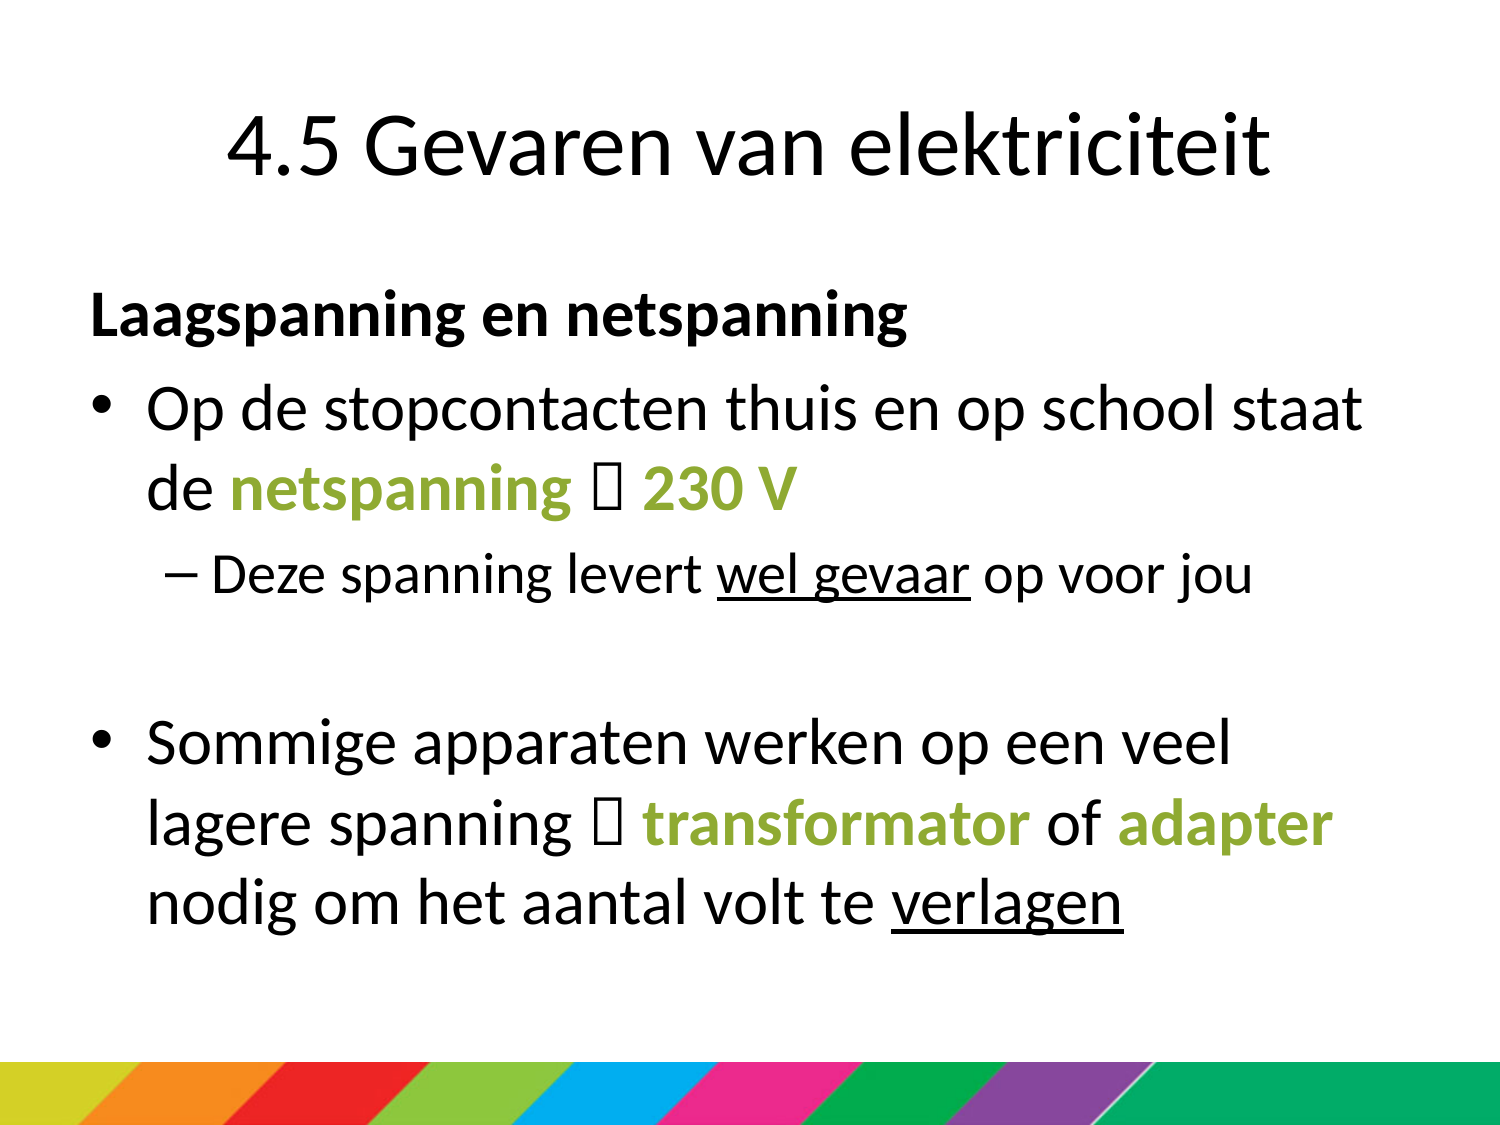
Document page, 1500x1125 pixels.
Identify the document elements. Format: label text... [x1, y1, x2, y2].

title 4.5 Gevaren van elektriciteit [75, 45, 1425, 233]
picture [656, 1062, 1500, 1125]
picture [0, 1062, 574, 1125]
list Laagspanning en netspanning Op de stopcontacten thuis en op school staat de netspanning  230 V Deze spanning levert wel gevaar op voor jou Sommige apparaten werken op een veel lagere spanning  transformator of adapter nodig om het aantal volt te verlagen [75, 262, 1425, 1005]
